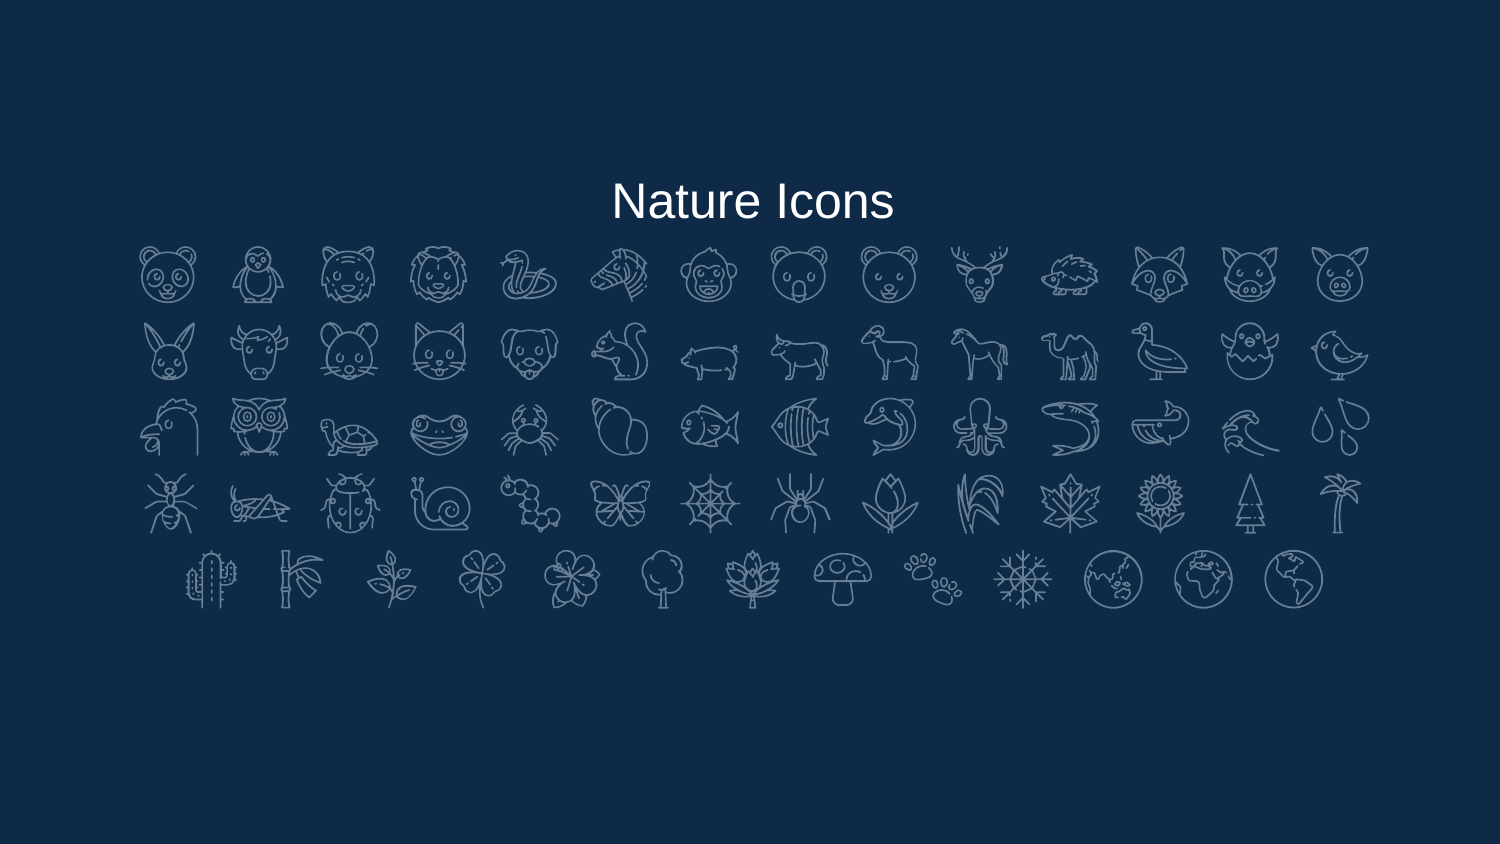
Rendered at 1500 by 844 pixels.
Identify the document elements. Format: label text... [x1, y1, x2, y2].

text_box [950, 245, 1009, 304]
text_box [1310, 330, 1370, 381]
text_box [680, 246, 738, 303]
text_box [143, 322, 195, 381]
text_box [1311, 246, 1369, 303]
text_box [950, 328, 1009, 381]
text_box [185, 549, 238, 609]
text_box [680, 404, 740, 448]
text_box [953, 397, 1008, 456]
text_box [500, 404, 559, 456]
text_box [770, 245, 828, 304]
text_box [229, 324, 290, 381]
text_box [1264, 549, 1324, 609]
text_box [500, 474, 561, 533]
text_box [320, 245, 376, 304]
text_box [725, 549, 780, 609]
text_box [993, 549, 1053, 610]
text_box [458, 549, 507, 609]
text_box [139, 398, 199, 457]
text_box [862, 473, 919, 534]
text_box [1221, 409, 1280, 457]
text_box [410, 476, 471, 531]
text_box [863, 397, 917, 457]
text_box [231, 245, 285, 304]
text_box [144, 473, 198, 534]
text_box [770, 333, 829, 381]
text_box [409, 414, 469, 456]
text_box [409, 245, 468, 304]
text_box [1130, 246, 1189, 303]
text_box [500, 328, 559, 381]
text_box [229, 484, 291, 523]
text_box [770, 397, 830, 457]
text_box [1040, 253, 1099, 296]
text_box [860, 245, 918, 304]
text_box [591, 397, 648, 456]
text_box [319, 472, 382, 534]
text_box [1039, 473, 1102, 535]
title Nature Icons [175, 153, 1332, 233]
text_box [543, 549, 601, 609]
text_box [1131, 400, 1190, 446]
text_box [1310, 397, 1370, 457]
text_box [590, 322, 649, 381]
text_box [320, 418, 379, 457]
text_box [770, 473, 831, 534]
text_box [1219, 321, 1281, 381]
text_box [229, 397, 289, 457]
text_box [903, 552, 963, 606]
text_box [680, 473, 741, 534]
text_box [641, 549, 684, 609]
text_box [589, 247, 648, 303]
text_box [1235, 473, 1266, 534]
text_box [1135, 473, 1186, 534]
text_box [1320, 473, 1362, 534]
text_box [957, 473, 1004, 534]
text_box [680, 344, 739, 381]
text_box [1041, 401, 1100, 456]
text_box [1083, 549, 1143, 609]
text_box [499, 249, 558, 300]
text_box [1130, 322, 1189, 381]
text_box [280, 550, 324, 609]
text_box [1173, 549, 1234, 609]
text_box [319, 321, 379, 381]
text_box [860, 324, 920, 381]
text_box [813, 552, 873, 607]
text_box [411, 321, 468, 381]
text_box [1040, 332, 1099, 381]
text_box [366, 549, 418, 609]
text_box [590, 480, 651, 527]
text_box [1220, 246, 1279, 303]
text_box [139, 245, 197, 304]
